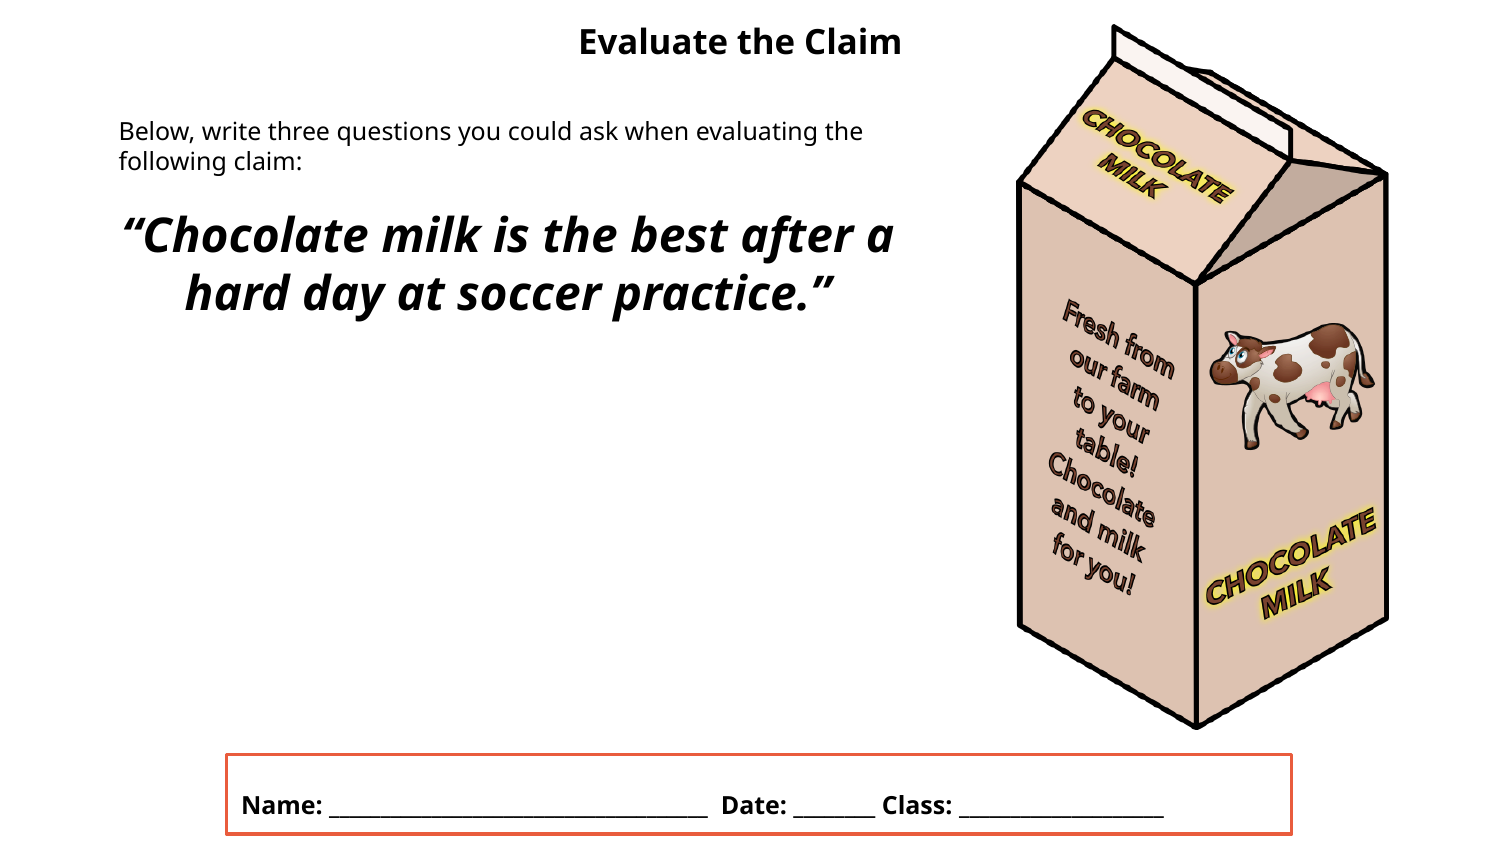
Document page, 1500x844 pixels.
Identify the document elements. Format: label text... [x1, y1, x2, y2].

text_box Below, write three questions you could ask when evaluating the following claim: “Chocolate milk is the best after a hard day at soccer practice.” [103, 100, 914, 721]
text_box Name: _____________________________________ Date: ________ Class: ____________________ [226, 754, 1292, 834]
list Evaluate the Claim [566, 18, 933, 101]
picture [1016, 24, 1389, 731]
